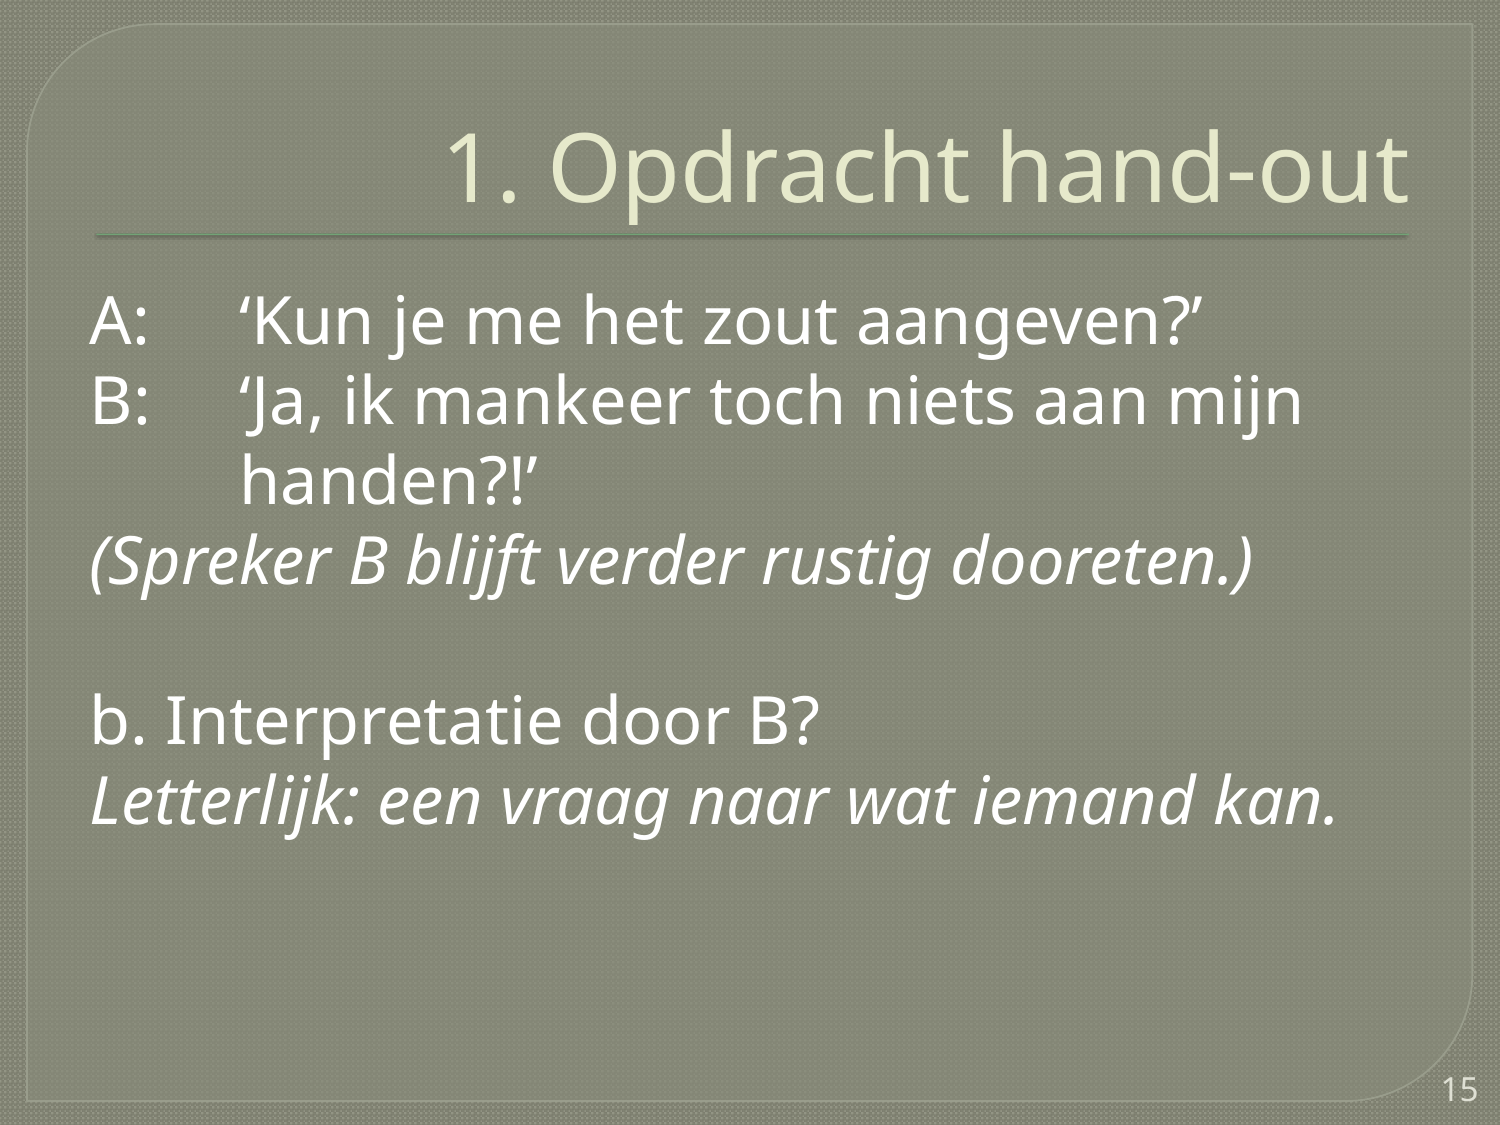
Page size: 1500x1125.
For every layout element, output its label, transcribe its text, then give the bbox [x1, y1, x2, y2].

slide_number 15 [1417, 1068, 1494, 1114]
title 1. Opdracht hand-out [75, 41, 1425, 230]
list A: ‘Kun je me het zout aangeven?’ B: ‘Ja, ik mankeer toch niets aan mijn handen?!’ (Spreker B blijft verder rustig dooreten.) b. Interpretatie door B? Letterlijk: een vraag naar wat iemand kan. [75, 270, 1425, 1013]
